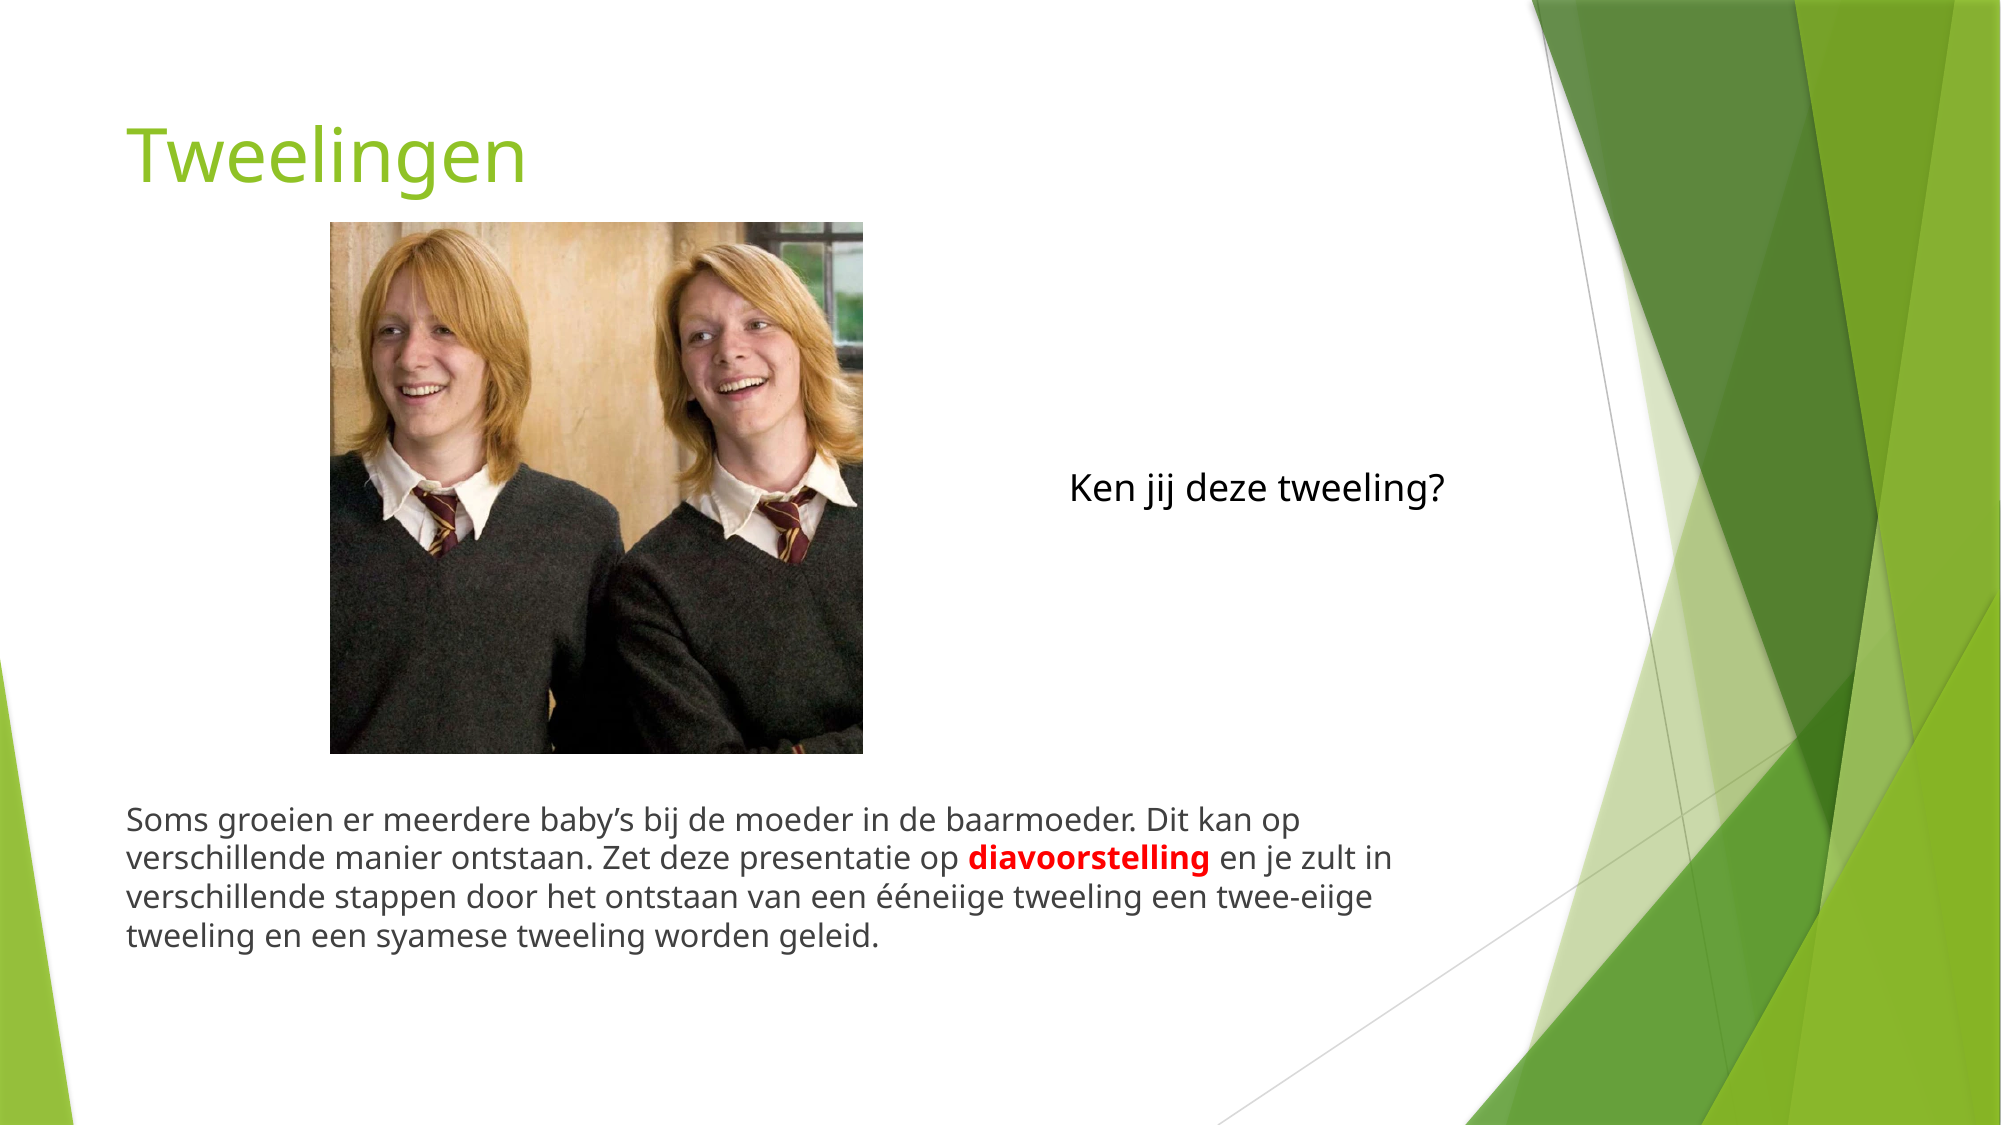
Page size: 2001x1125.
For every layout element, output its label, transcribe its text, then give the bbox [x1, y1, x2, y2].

list Soms groeien er meerdere baby’s bij de moeder in de baarmoeder. Dit kan op verschillende manier ontstaan. Zet deze presentatie op diavoorstelling en je zult in verschillende stappen door het ontstaan van een ééneiige tweeling een twee-eiige tweeling en een syamese tweeling worden geleid. [111, 791, 1522, 1001]
text_box Ken jij deze tweeling? [1054, 456, 1479, 517]
picture [330, 221, 863, 755]
title Tweelingen [111, 99, 1522, 223]
